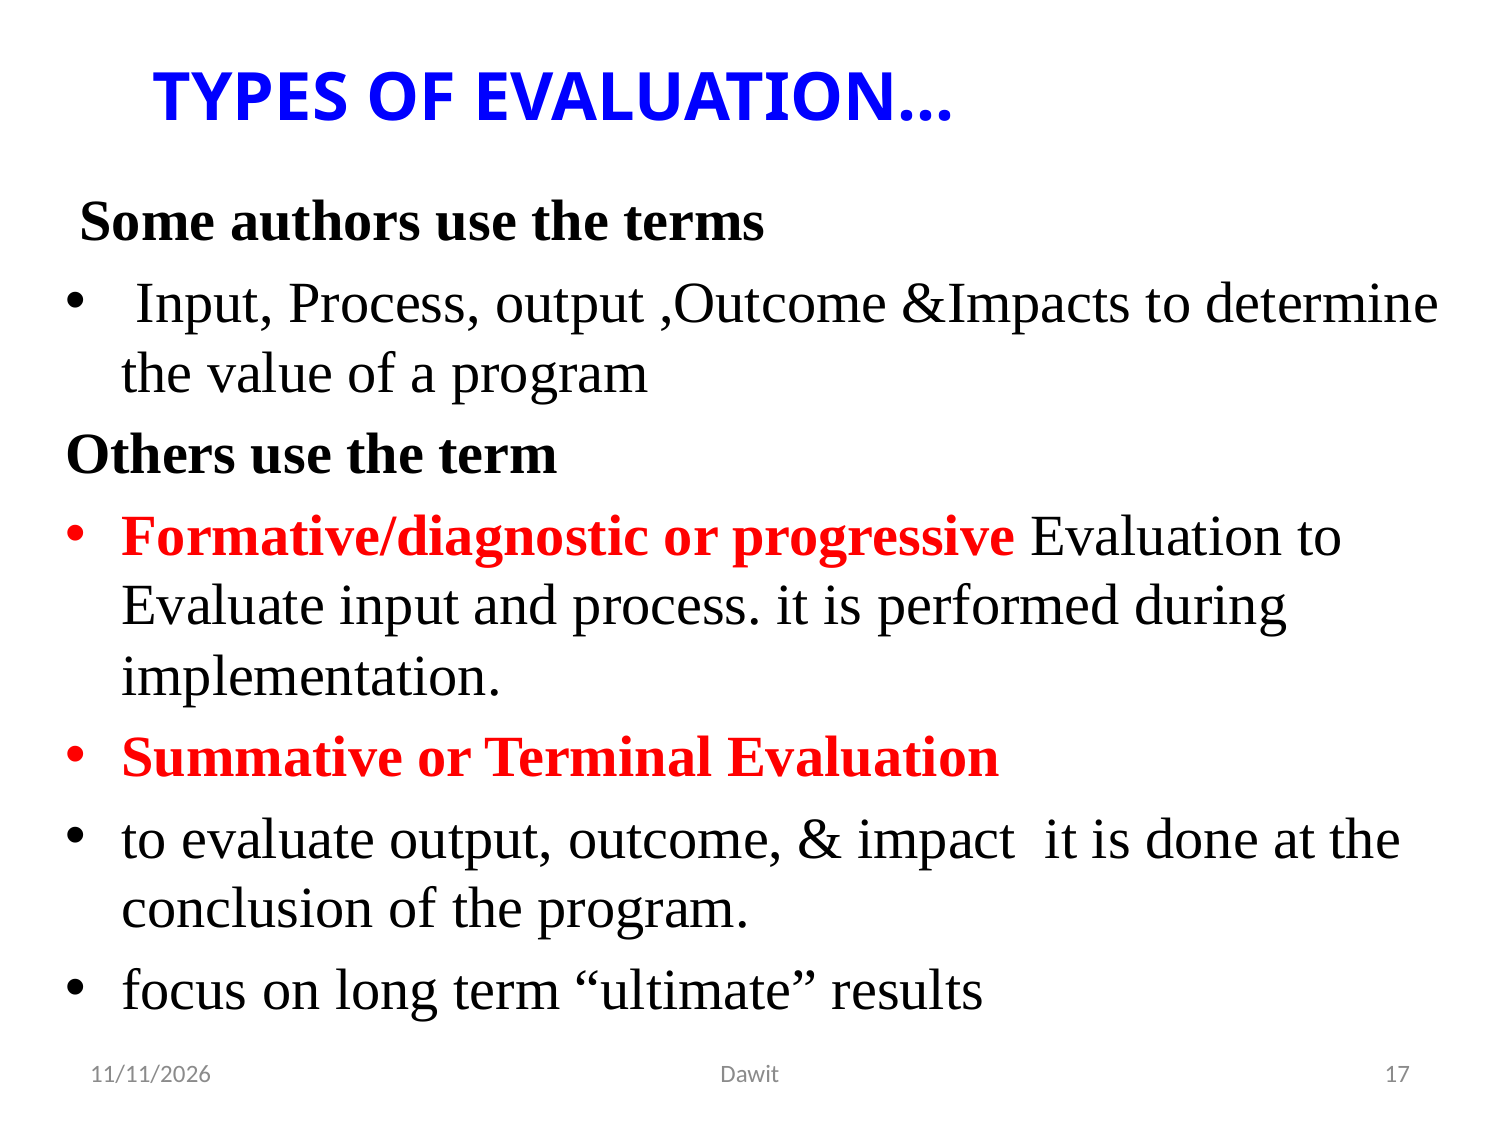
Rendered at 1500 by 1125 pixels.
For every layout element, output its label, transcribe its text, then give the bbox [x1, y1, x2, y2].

list Some authors use the terms Input, Process, output ,Outcome &Impacts to determine the value of a program Others use the term Formative/diagnostic or progressive Evaluation to Evaluate input and process. it is performed during implementation. Summative or Terminal Evaluation to evaluate output, outcome, & impact it is done at the conclusion of the program. focus on long term “ultimate” results [50, 174, 1466, 1088]
footer Dawit [512, 1042, 988, 1103]
title TYPES OF EVALUATION… [137, 50, 1200, 138]
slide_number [75, 1042, 425, 1103]
slide_number 17 [1074, 1042, 1425, 1103]
